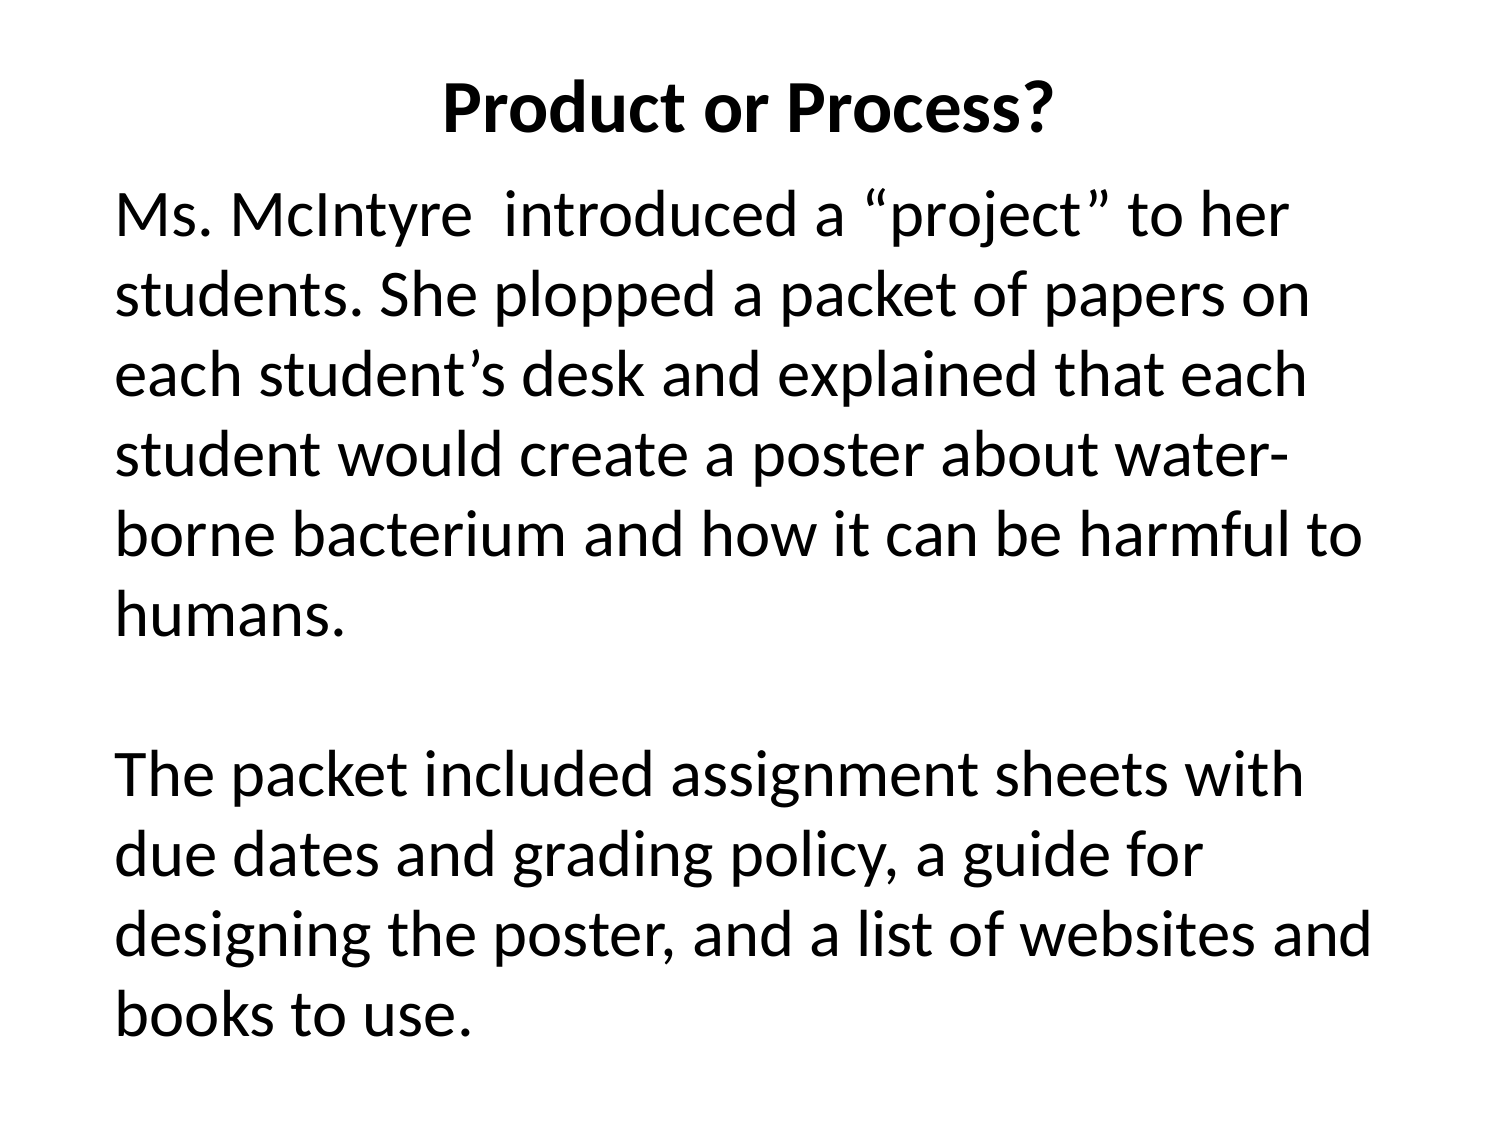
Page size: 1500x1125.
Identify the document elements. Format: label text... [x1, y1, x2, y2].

text_box Ms. McIntyre introduced a “project” to her students. She plopped a packet of papers on each student’s desk and explained that each student would create a poster about water-borne bacterium and how it can be harmful to humans. The packet included assignment sheets with due dates and grading policy, a guide for designing the poster, and a list of websites and books to use. [99, 168, 1400, 1057]
title Product or Process? [74, 37, 1426, 168]
